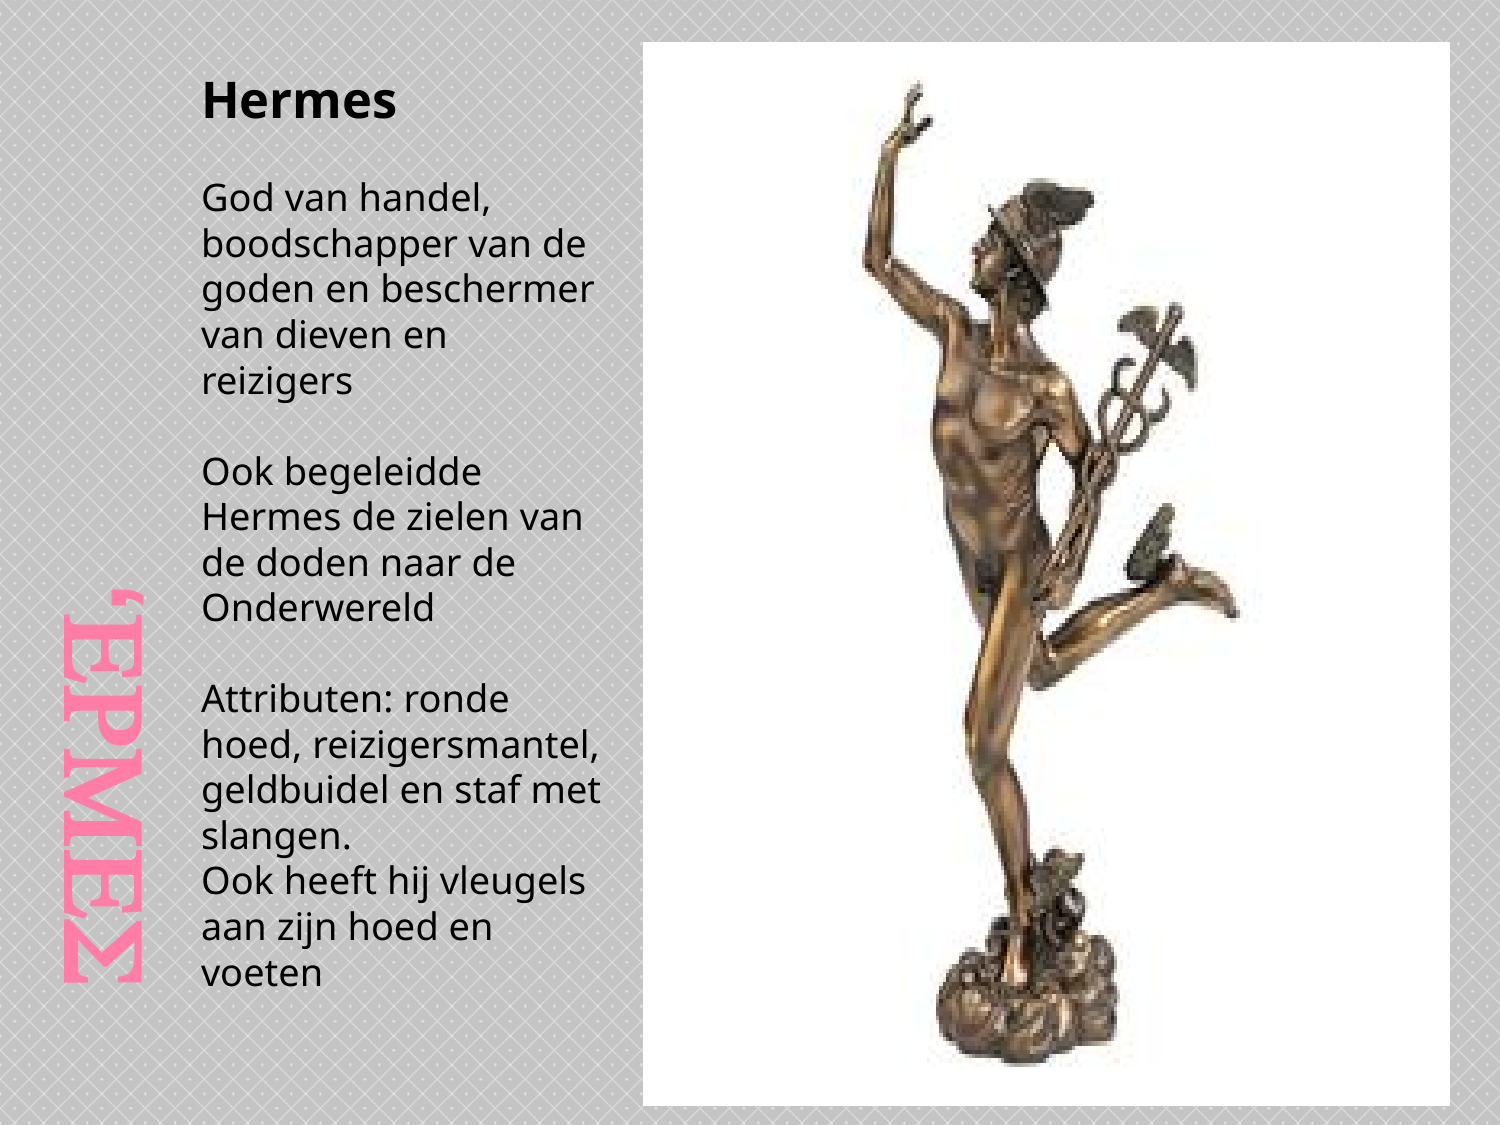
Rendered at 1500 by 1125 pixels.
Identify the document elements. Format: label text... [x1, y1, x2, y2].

list Hermes God van handel, boodschapper van de goden en beschermer van dieven en reizigers Ook begeleidde Hermes de zielen van de doden naar de Onderwereld Attributen: ronde hoed, reizigersmantel, geldbuidel en staf met slangen. Ook heeft hij vleugels aan zijn hoed en voeten [186, 60, 621, 1036]
title ‘ermes [36, 60, 186, 1036]
picture [643, 42, 1450, 1107]
